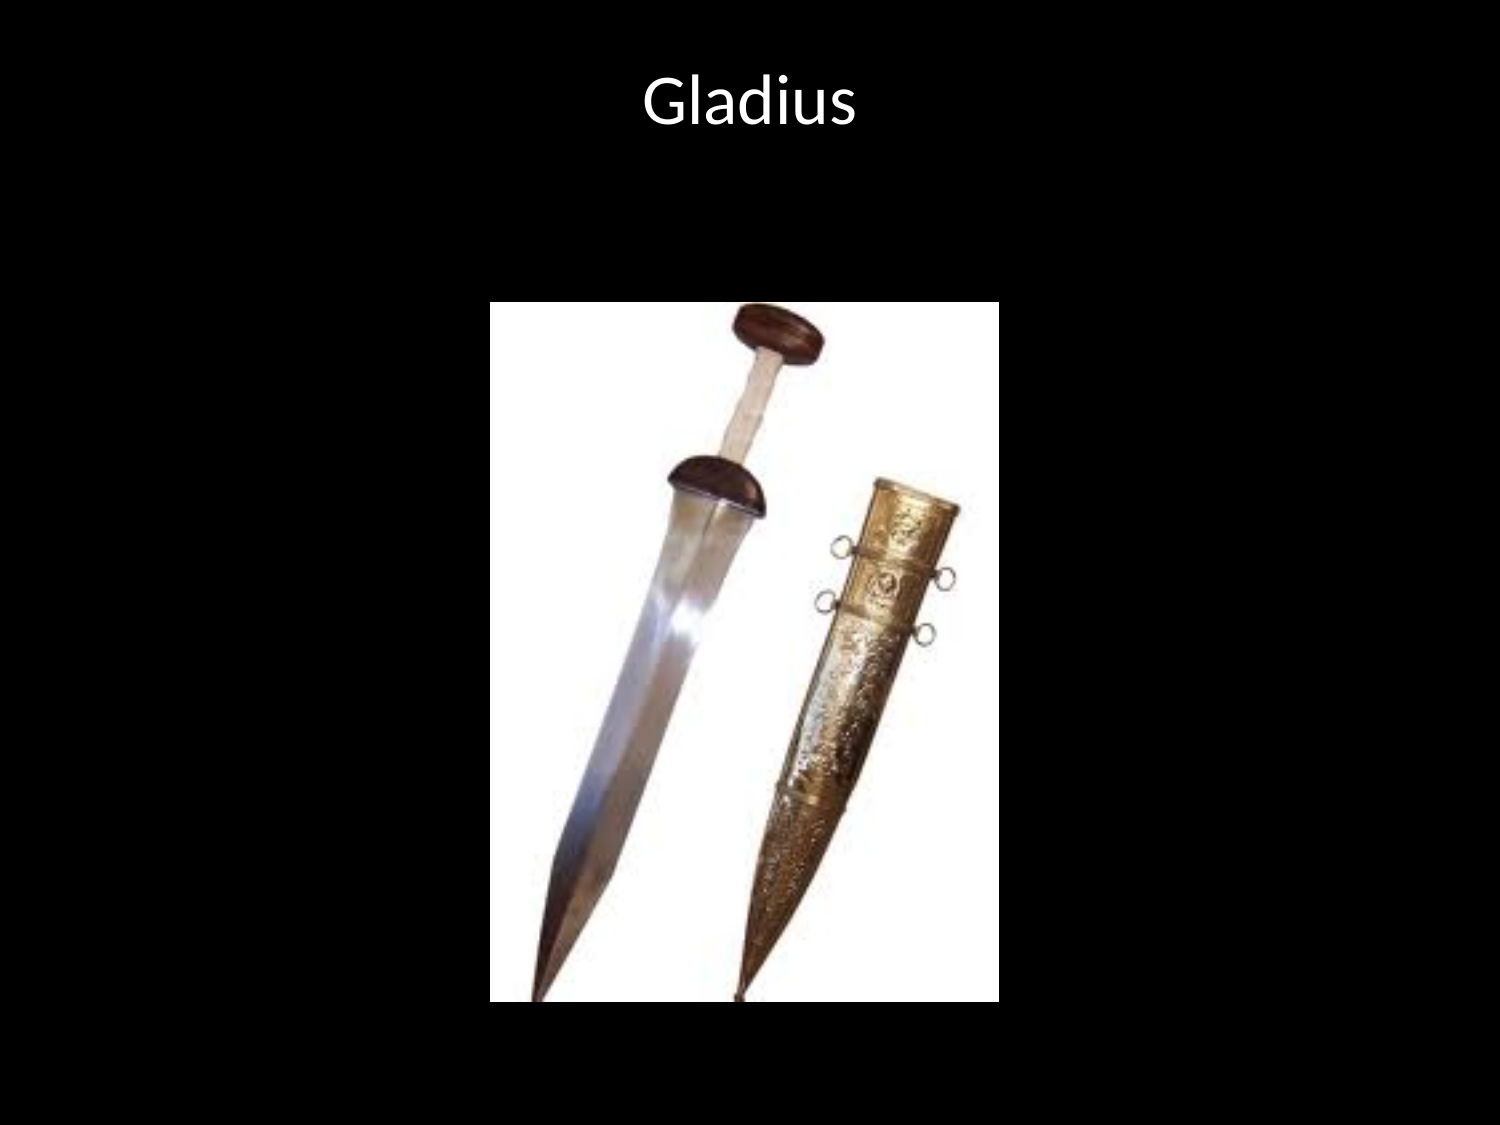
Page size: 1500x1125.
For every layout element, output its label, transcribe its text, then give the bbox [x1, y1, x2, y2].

title Gladius [75, 45, 1425, 233]
picture [489, 302, 999, 1003]
